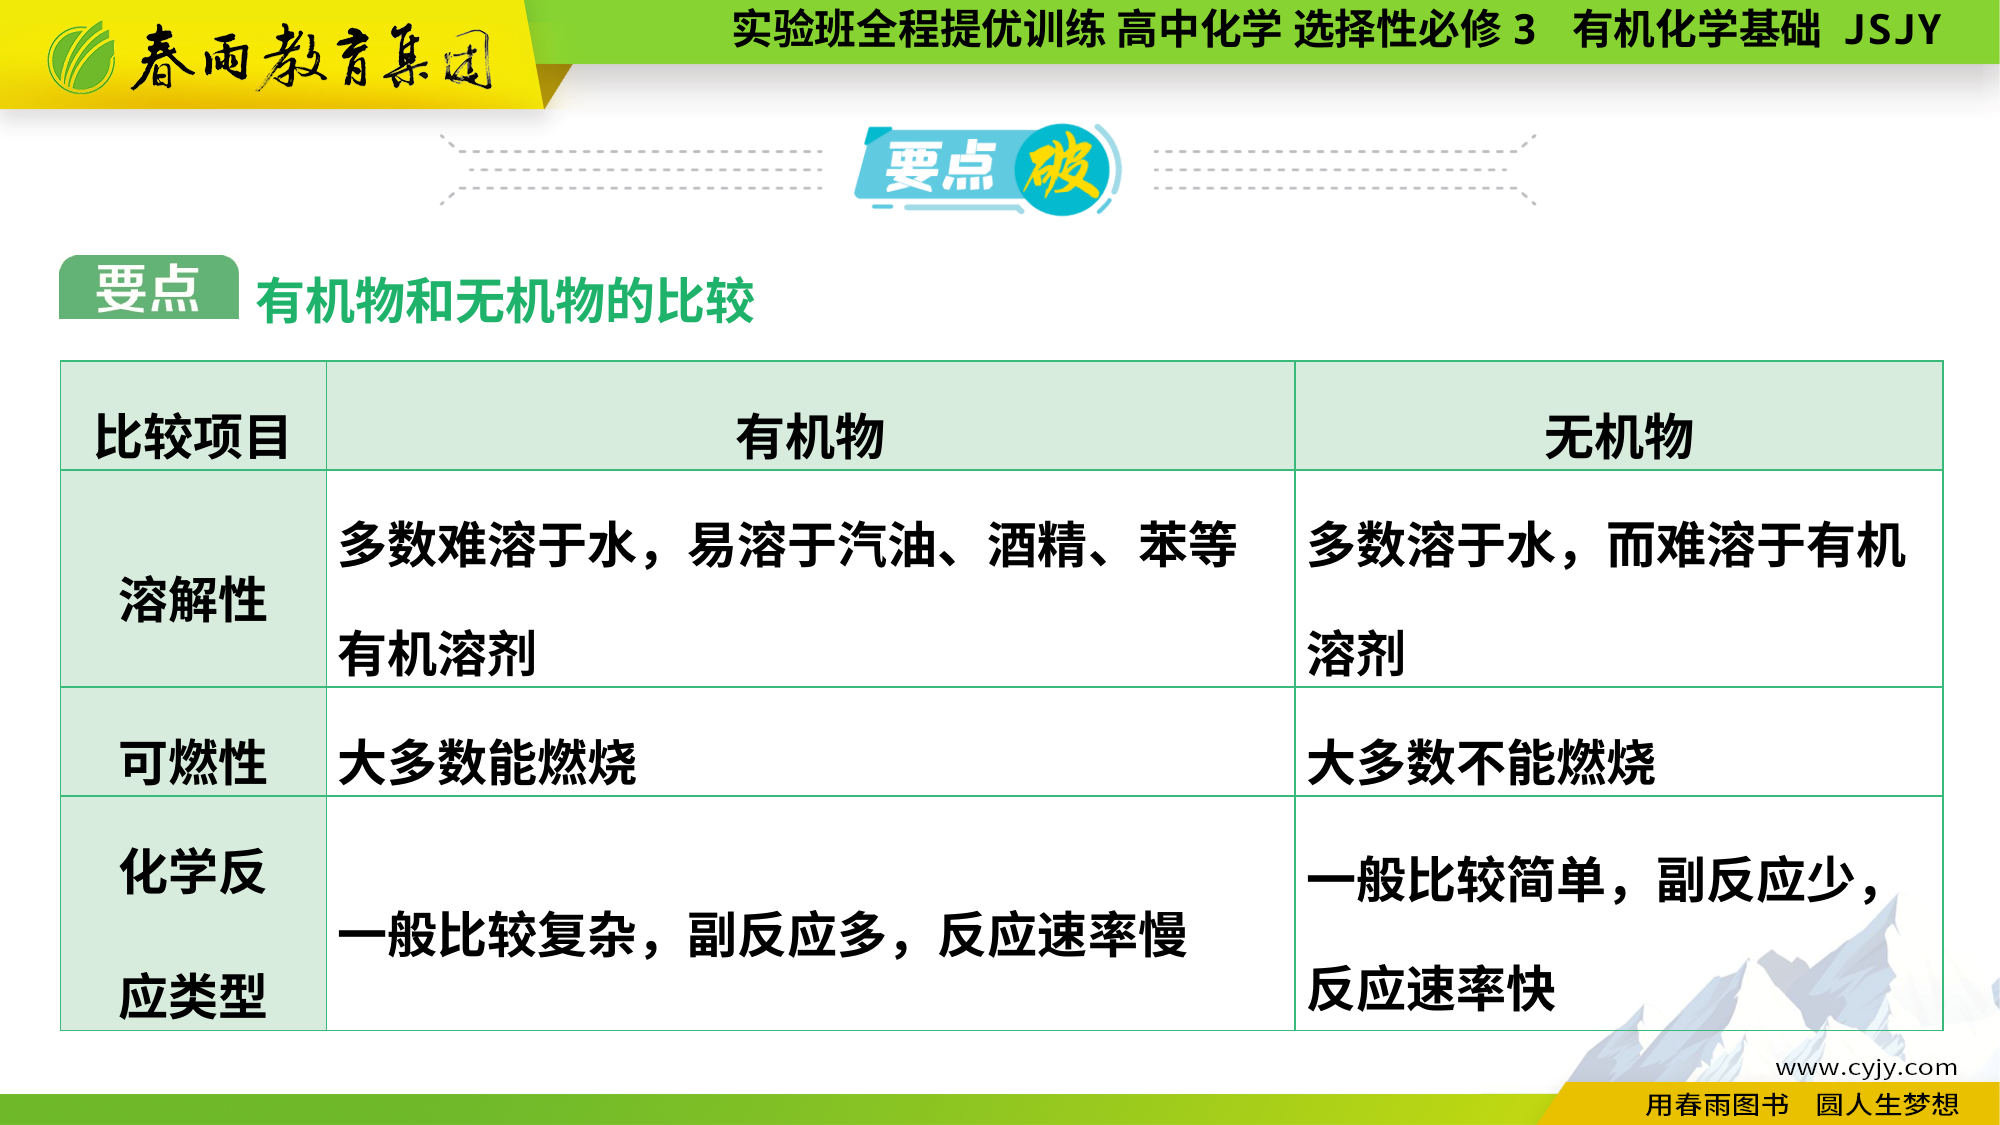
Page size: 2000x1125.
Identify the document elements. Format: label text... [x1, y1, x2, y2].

table_cell 大多数能燃烧 [327, 688, 1294, 795]
table_header 无机物 [1296, 362, 1942, 469]
table_cell 一般比较复杂，副反应多，反应速率慢 [327, 797, 1294, 1030]
table_cell 一般比较简单，副反应少，反应速率快 [1296, 797, 1942, 1030]
table_cell 多数溶于水，而难溶于有机溶剂 [1296, 471, 1942, 686]
list 有机物和无机物的比较 [59, 231, 1944, 360]
table_header 比较项目 [61, 362, 326, 469]
table_cell 可燃性 [61, 688, 326, 795]
table_cell 大多数不能燃烧 [1296, 688, 1942, 795]
table_cell 溶解性 [61, 471, 326, 686]
table_cell 化学反 应类型 [61, 797, 326, 1030]
table_cell 多数难溶于水，易溶于汽油、酒精、苯等有机溶剂 [327, 471, 1294, 686]
picture [0, 0, 2000, 1125]
table_header 有机物 [327, 362, 1294, 469]
